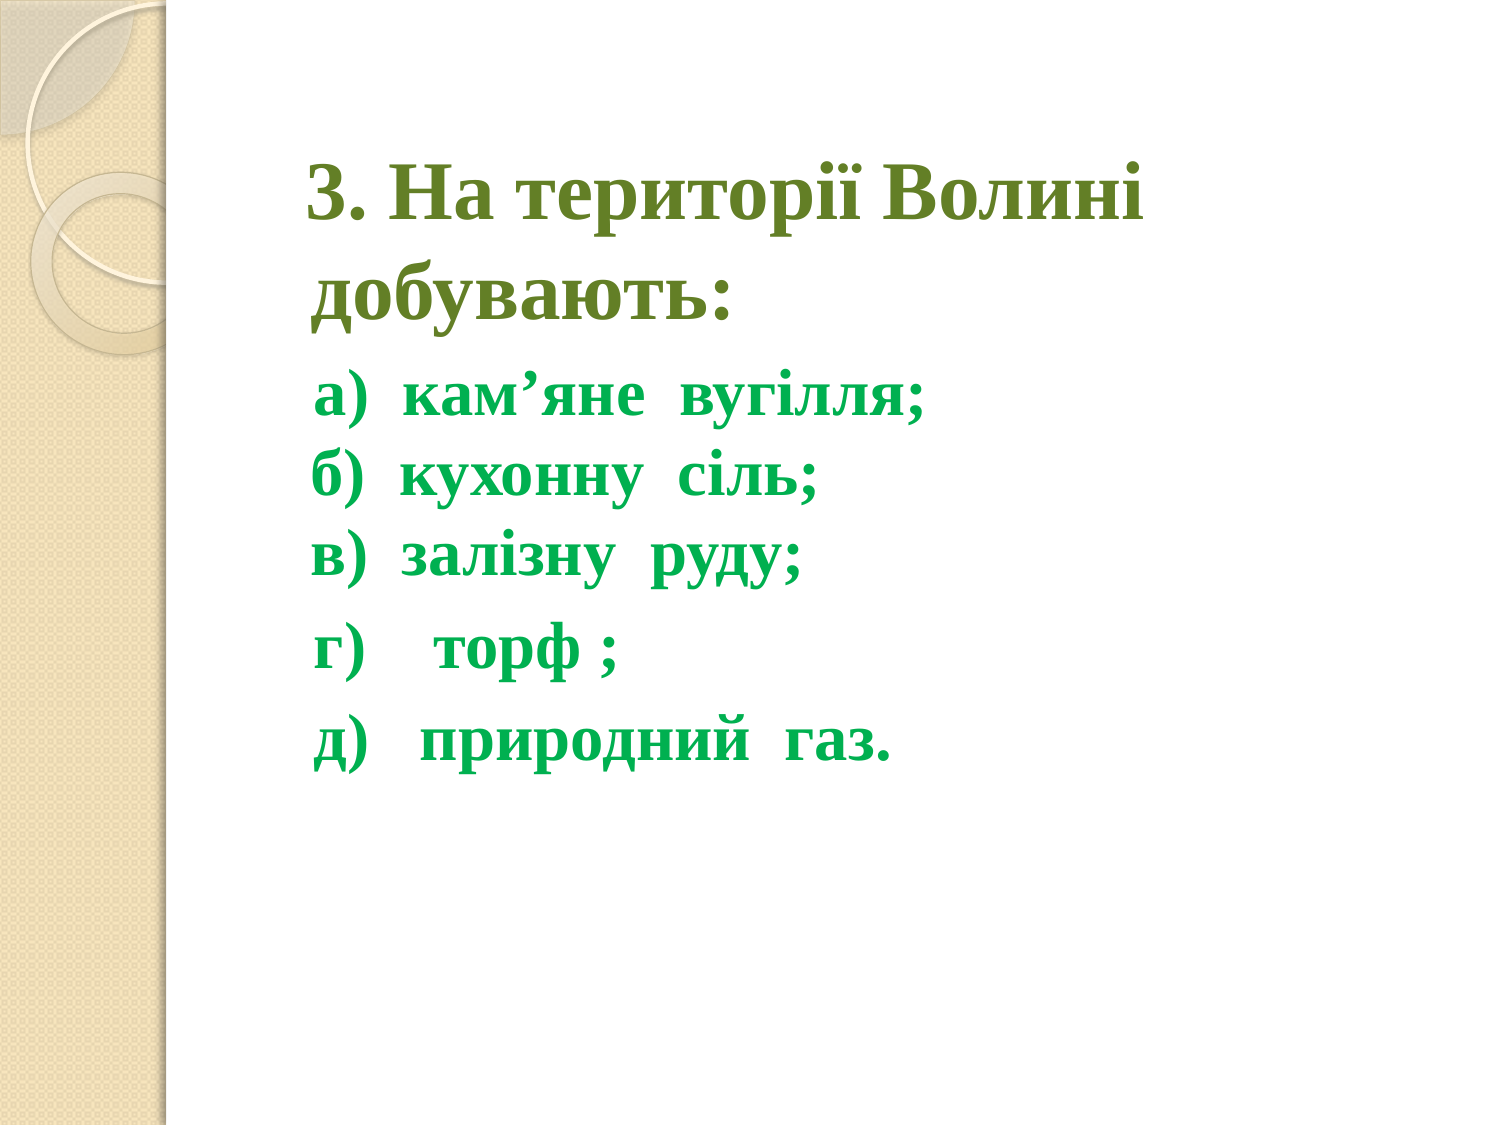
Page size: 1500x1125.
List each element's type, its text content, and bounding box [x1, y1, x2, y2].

list 3. На території Волині добувають: а) кам’яне вугілля; б) кухонну сіль; в) залізну руду; г) торф ; д) природний газ. [235, 128, 1466, 1025]
